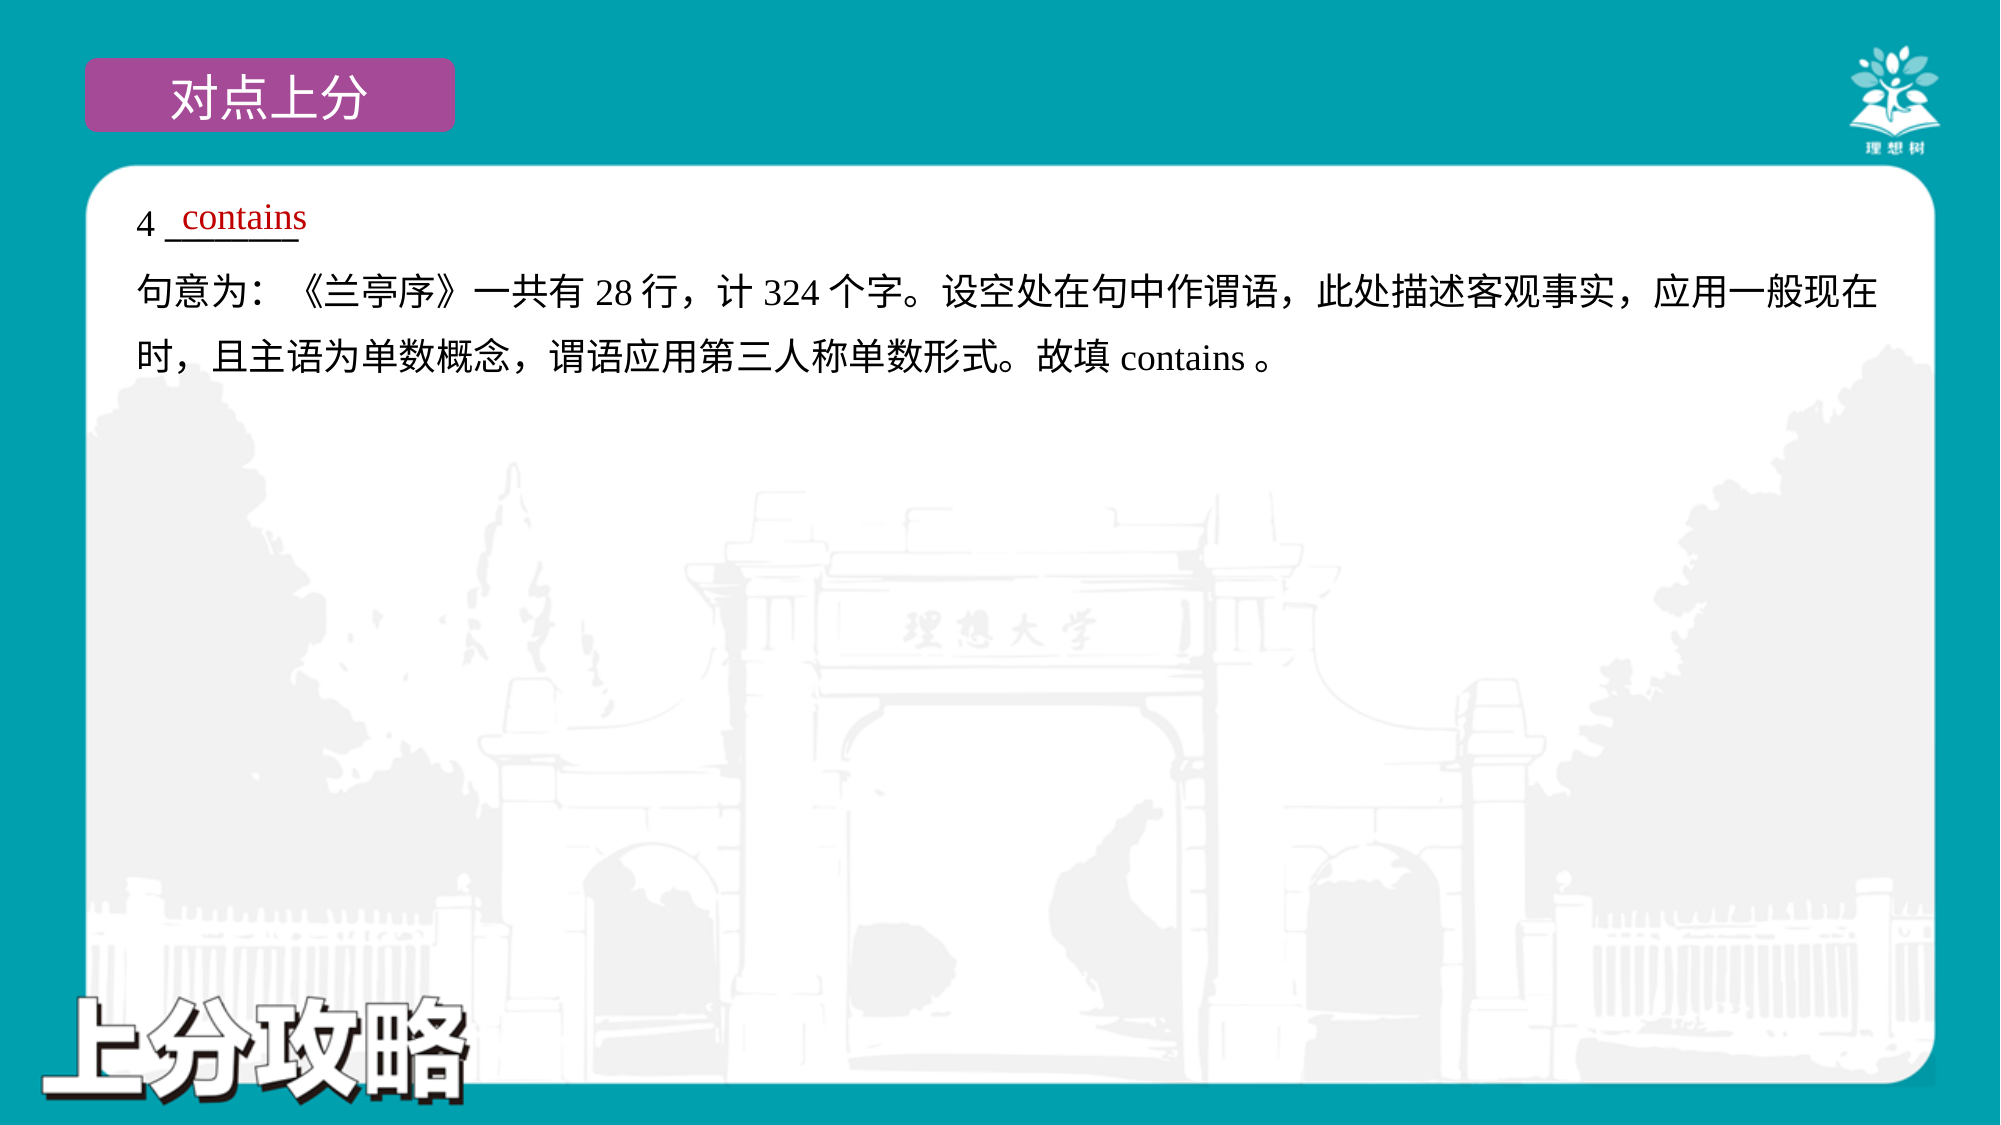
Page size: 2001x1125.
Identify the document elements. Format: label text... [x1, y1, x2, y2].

text_box 句意为：《兰亭序》一共有28行，计324个字。设空处在句中作谓语，此处描述客观事实，应用一般现在 时，且主语为单数概念，谓语应用第三人称单数形式。故填contains。 [136, 244, 1865, 372]
text_box contains [168, 170, 321, 230]
picture [0, 0, 2000, 1125]
text_box 4 ________ [136, 176, 1865, 237]
